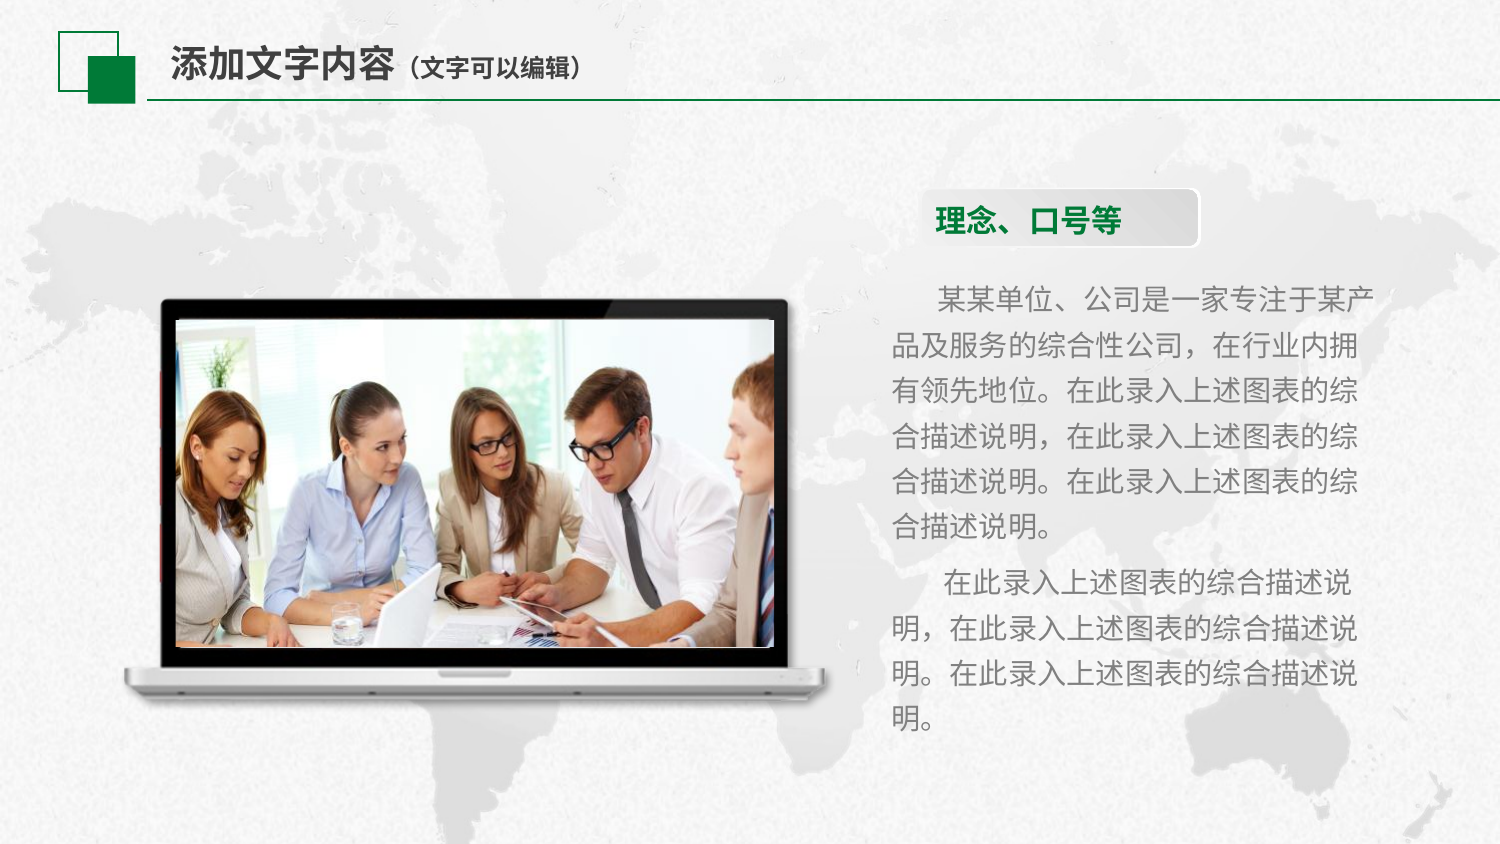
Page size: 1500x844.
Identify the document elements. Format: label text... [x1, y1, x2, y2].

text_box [103, 290, 838, 713]
text_box 添加文字内容（文字可以编辑） [159, 34, 736, 91]
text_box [918, 187, 1202, 248]
text_box 某某单位、公司是一家专注于某产品及服务的综合性公司，在行业内拥有领先地位。在此录入上述图表的综合描述说明，在此录入上述图表的综合描述说明。在此录入上述图表的综合描述说明。 在此录入上述图表的综合描述说明，在此录入上述图表的综合描述说明。在此录入上述图表的综合描述说明。 [882, 266, 1388, 796]
picture [0, 0, 1500, 844]
